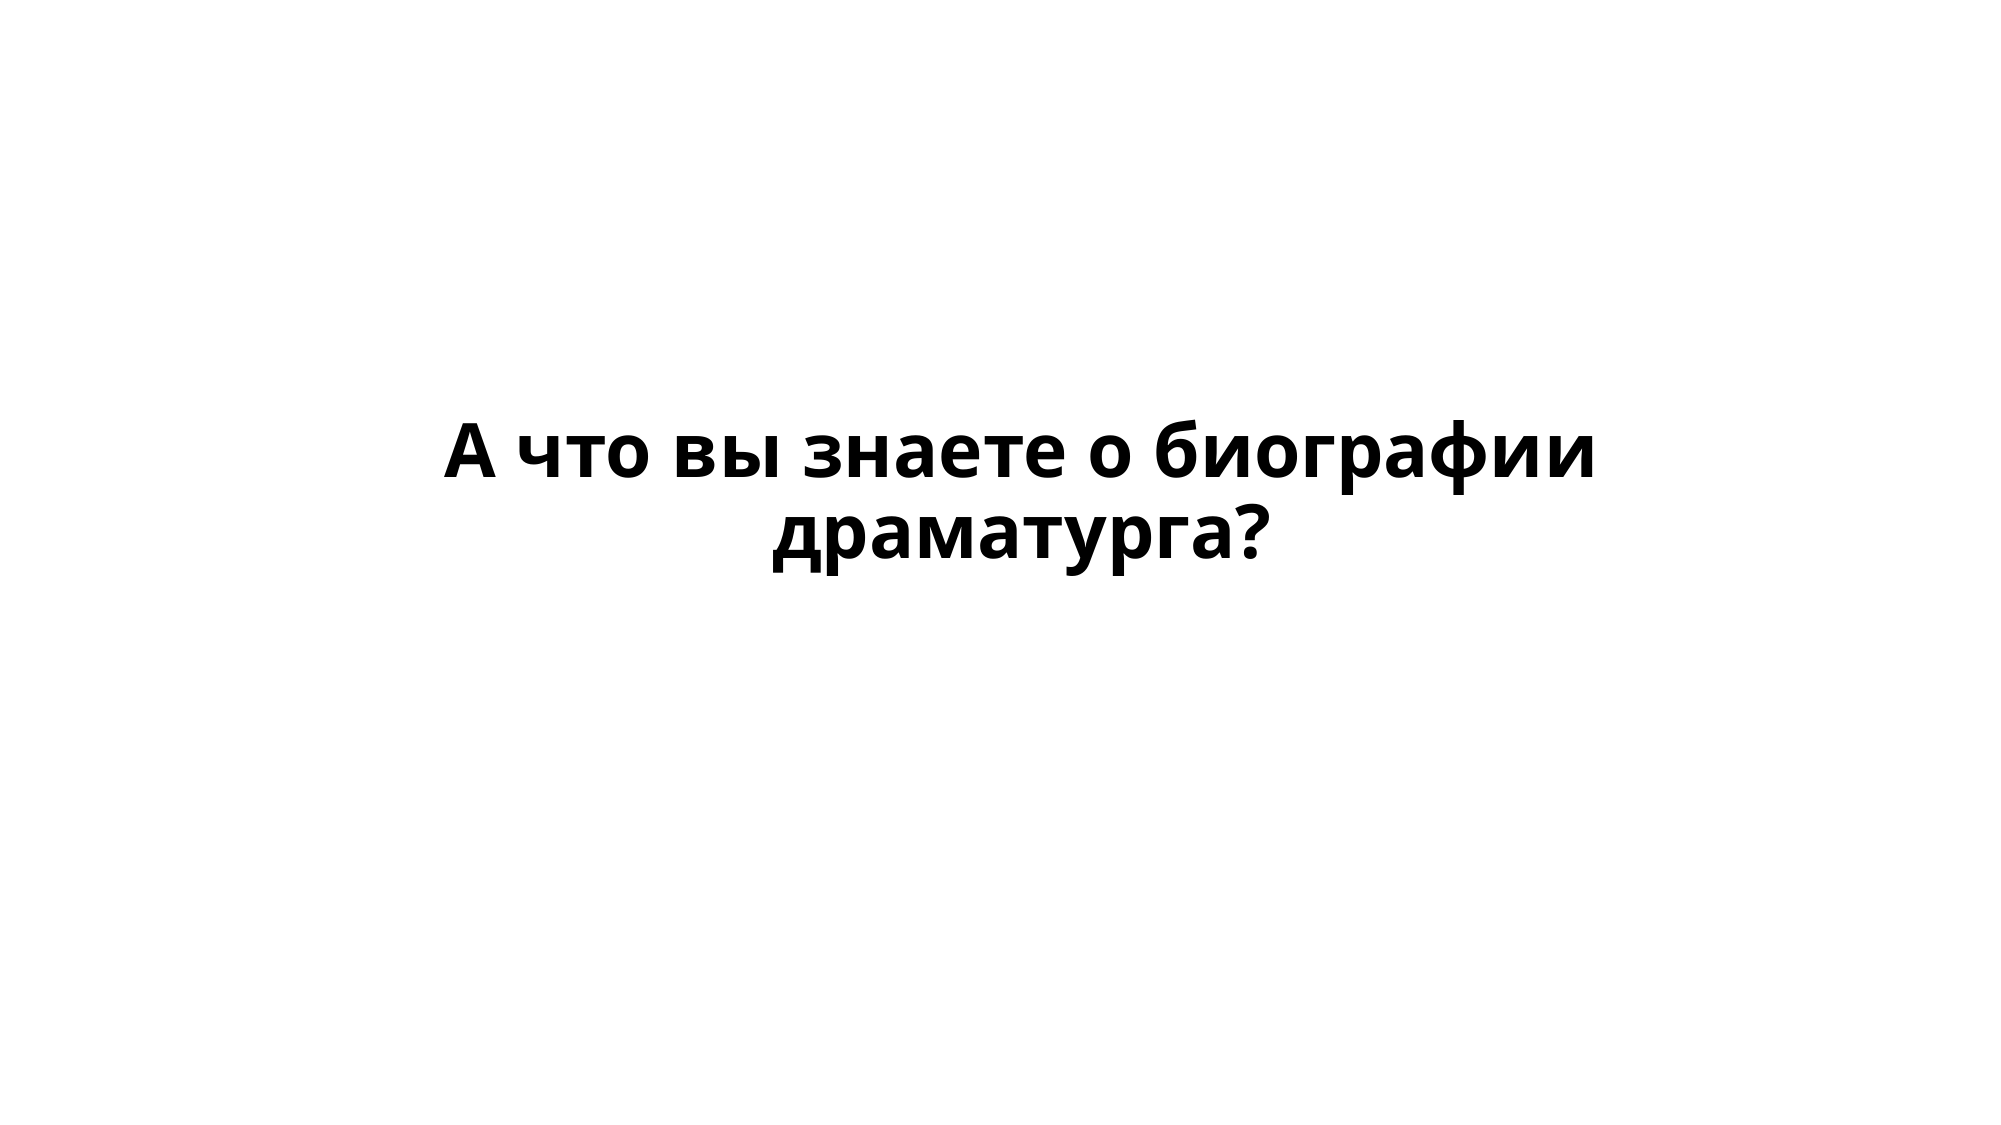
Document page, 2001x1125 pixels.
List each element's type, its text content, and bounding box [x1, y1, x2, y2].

title А что вы знаете о биографии драматурга? [207, 369, 1837, 619]
